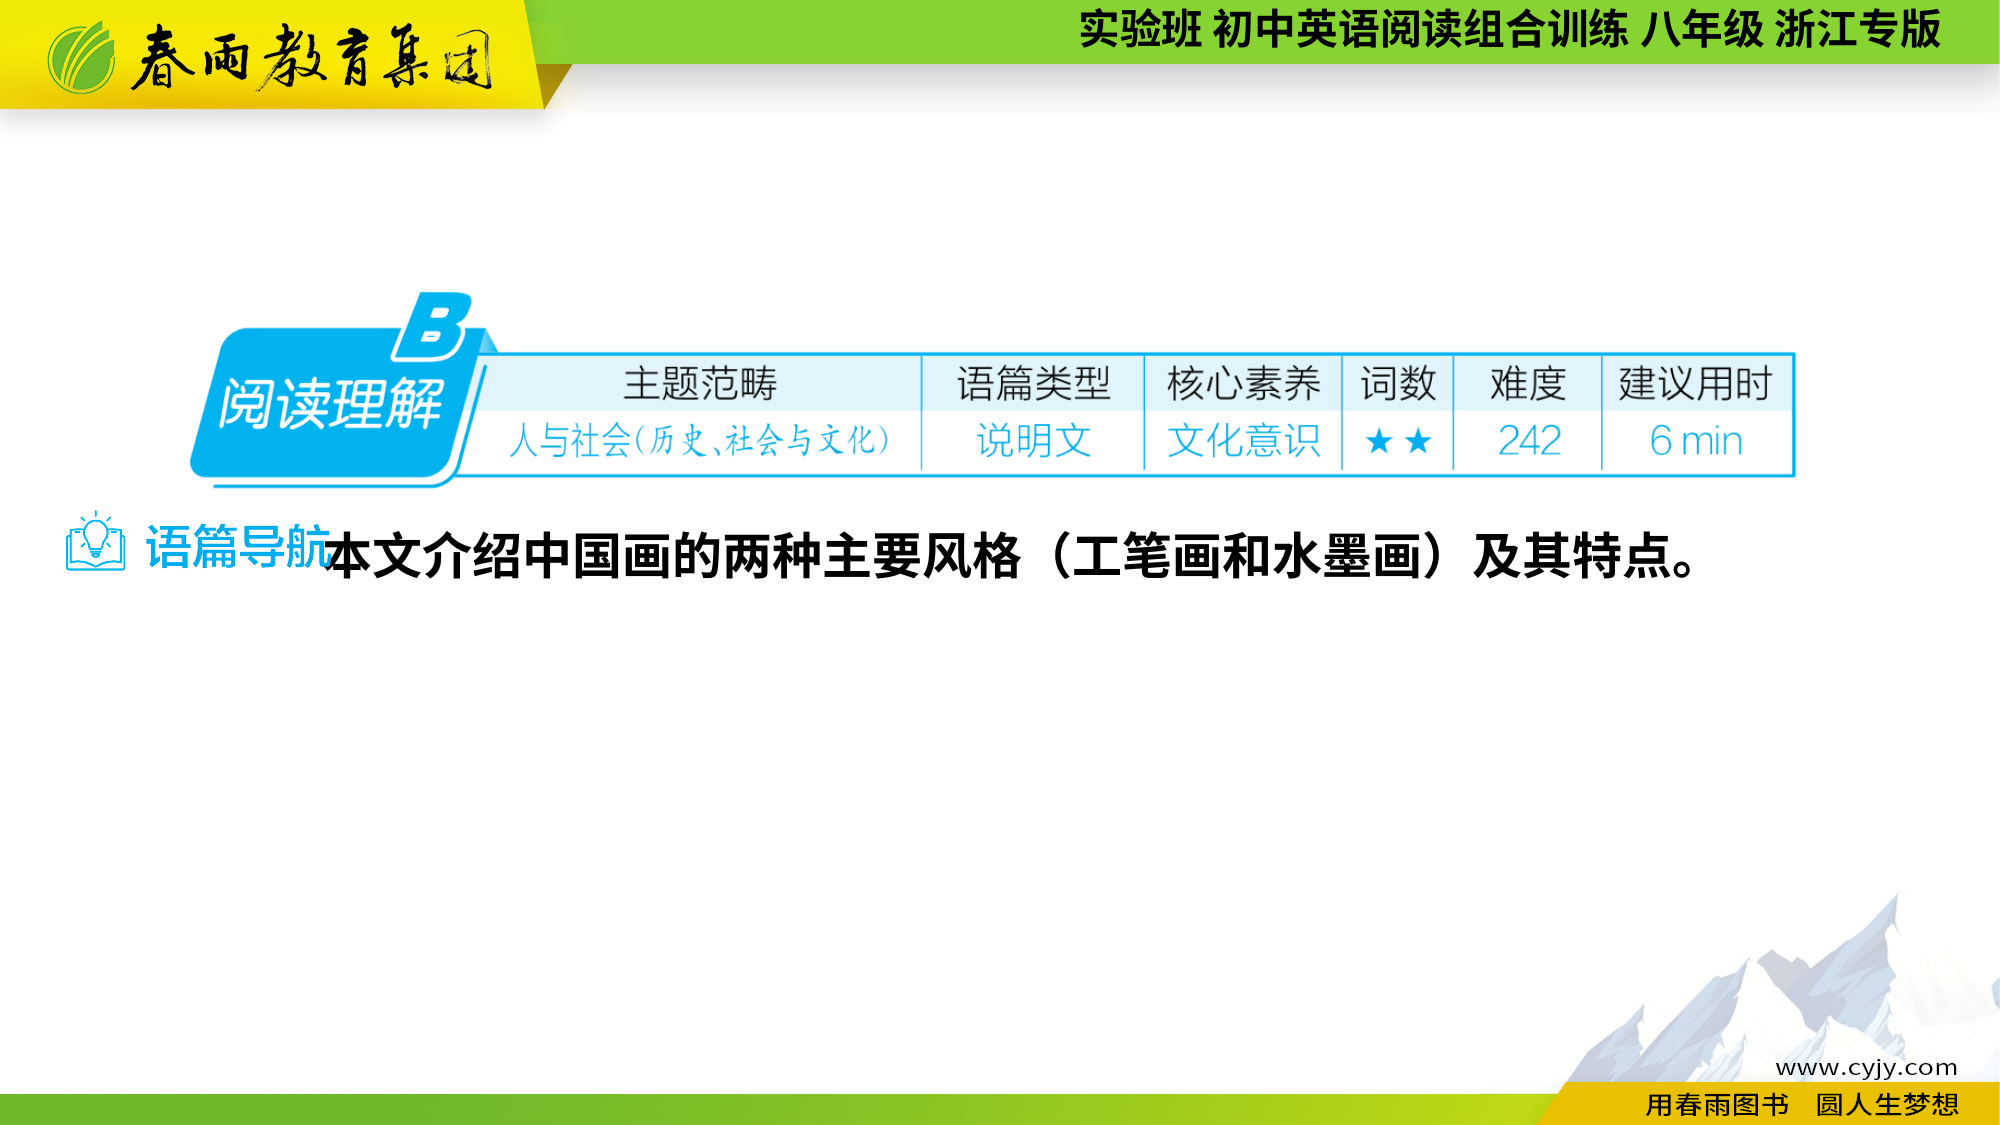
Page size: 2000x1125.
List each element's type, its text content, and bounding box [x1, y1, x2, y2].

list 本文介绍中国画的两种主要风格（工笔画和水墨画）及其特点。 [59, 487, 155, 582]
list 本文介绍中国画的两种主要风格（工笔画和水墨画）及其特点。 [334, 487, 1944, 582]
picture [0, 0, 2000, 1125]
